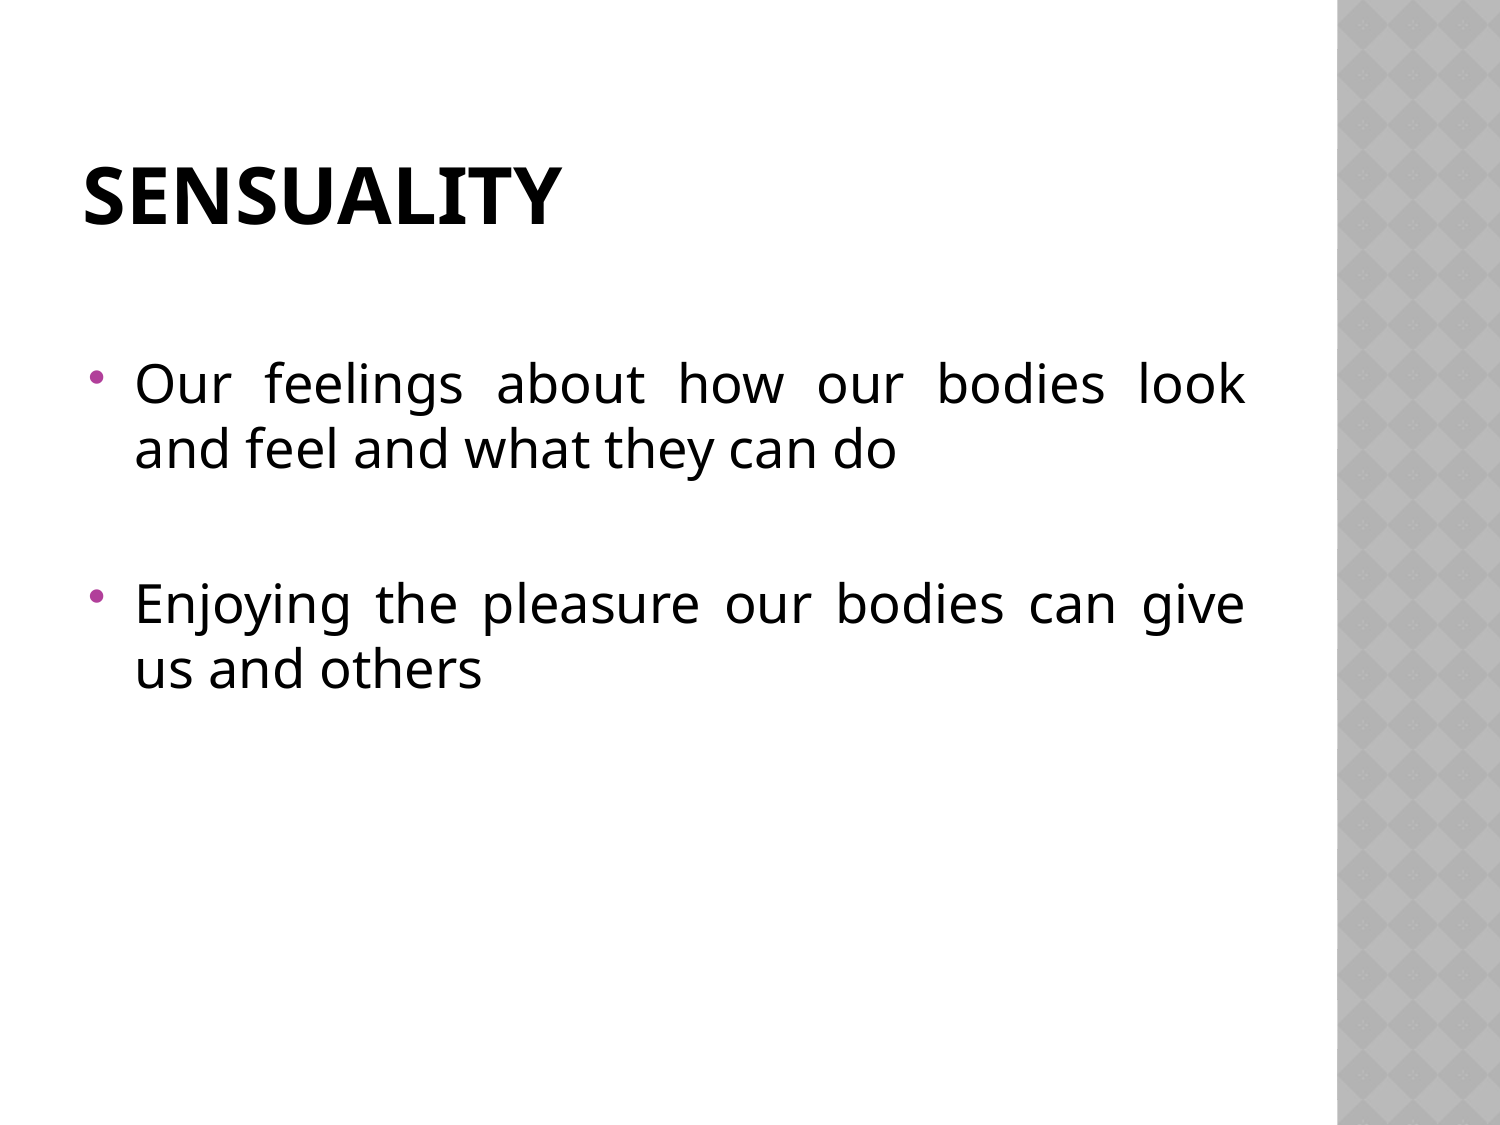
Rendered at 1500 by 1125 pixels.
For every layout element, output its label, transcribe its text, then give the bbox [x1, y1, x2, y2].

title Sensuality [75, 52, 1263, 241]
list Our feelings about how our bodies look and feel and what they can do Enjoying the pleasure our bodies can give us and others [74, 263, 1263, 1060]
